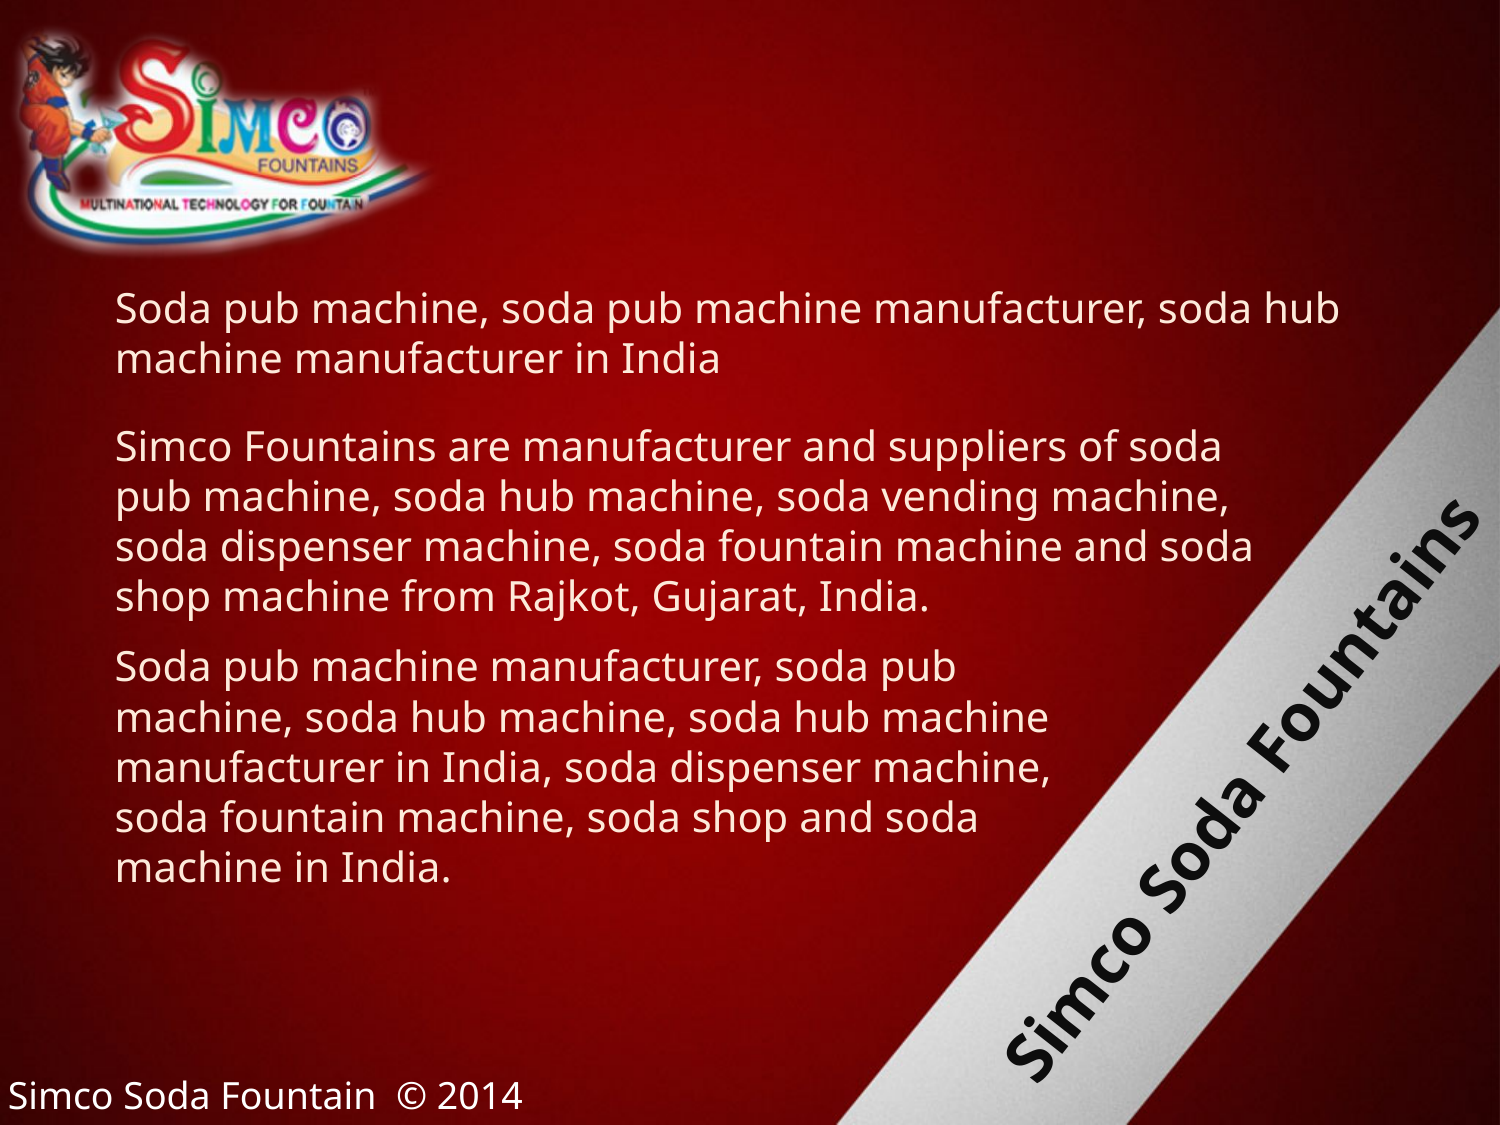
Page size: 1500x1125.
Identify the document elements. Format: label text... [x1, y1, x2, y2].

text_box Simco Fountains are manufacturer and suppliers of soda pub machine, soda hub machine, soda vending machine, soda dispenser machine, soda fountain machine and soda shop machine from Rajkot, Gujarat, India. [99, 412, 1275, 628]
text_box Soda pub machine, soda pub machine manufacturer, soda hub machine manufacturer in India [99, 274, 1400, 390]
text_box Soda pub machine manufacturer, soda pub machine, soda hub machine, soda hub machine manufacturer in India, soda dispenser machine, soda fountain machine, soda shop and soda machine in India. [99, 632, 1075, 898]
picture [0, 0, 1500, 1125]
